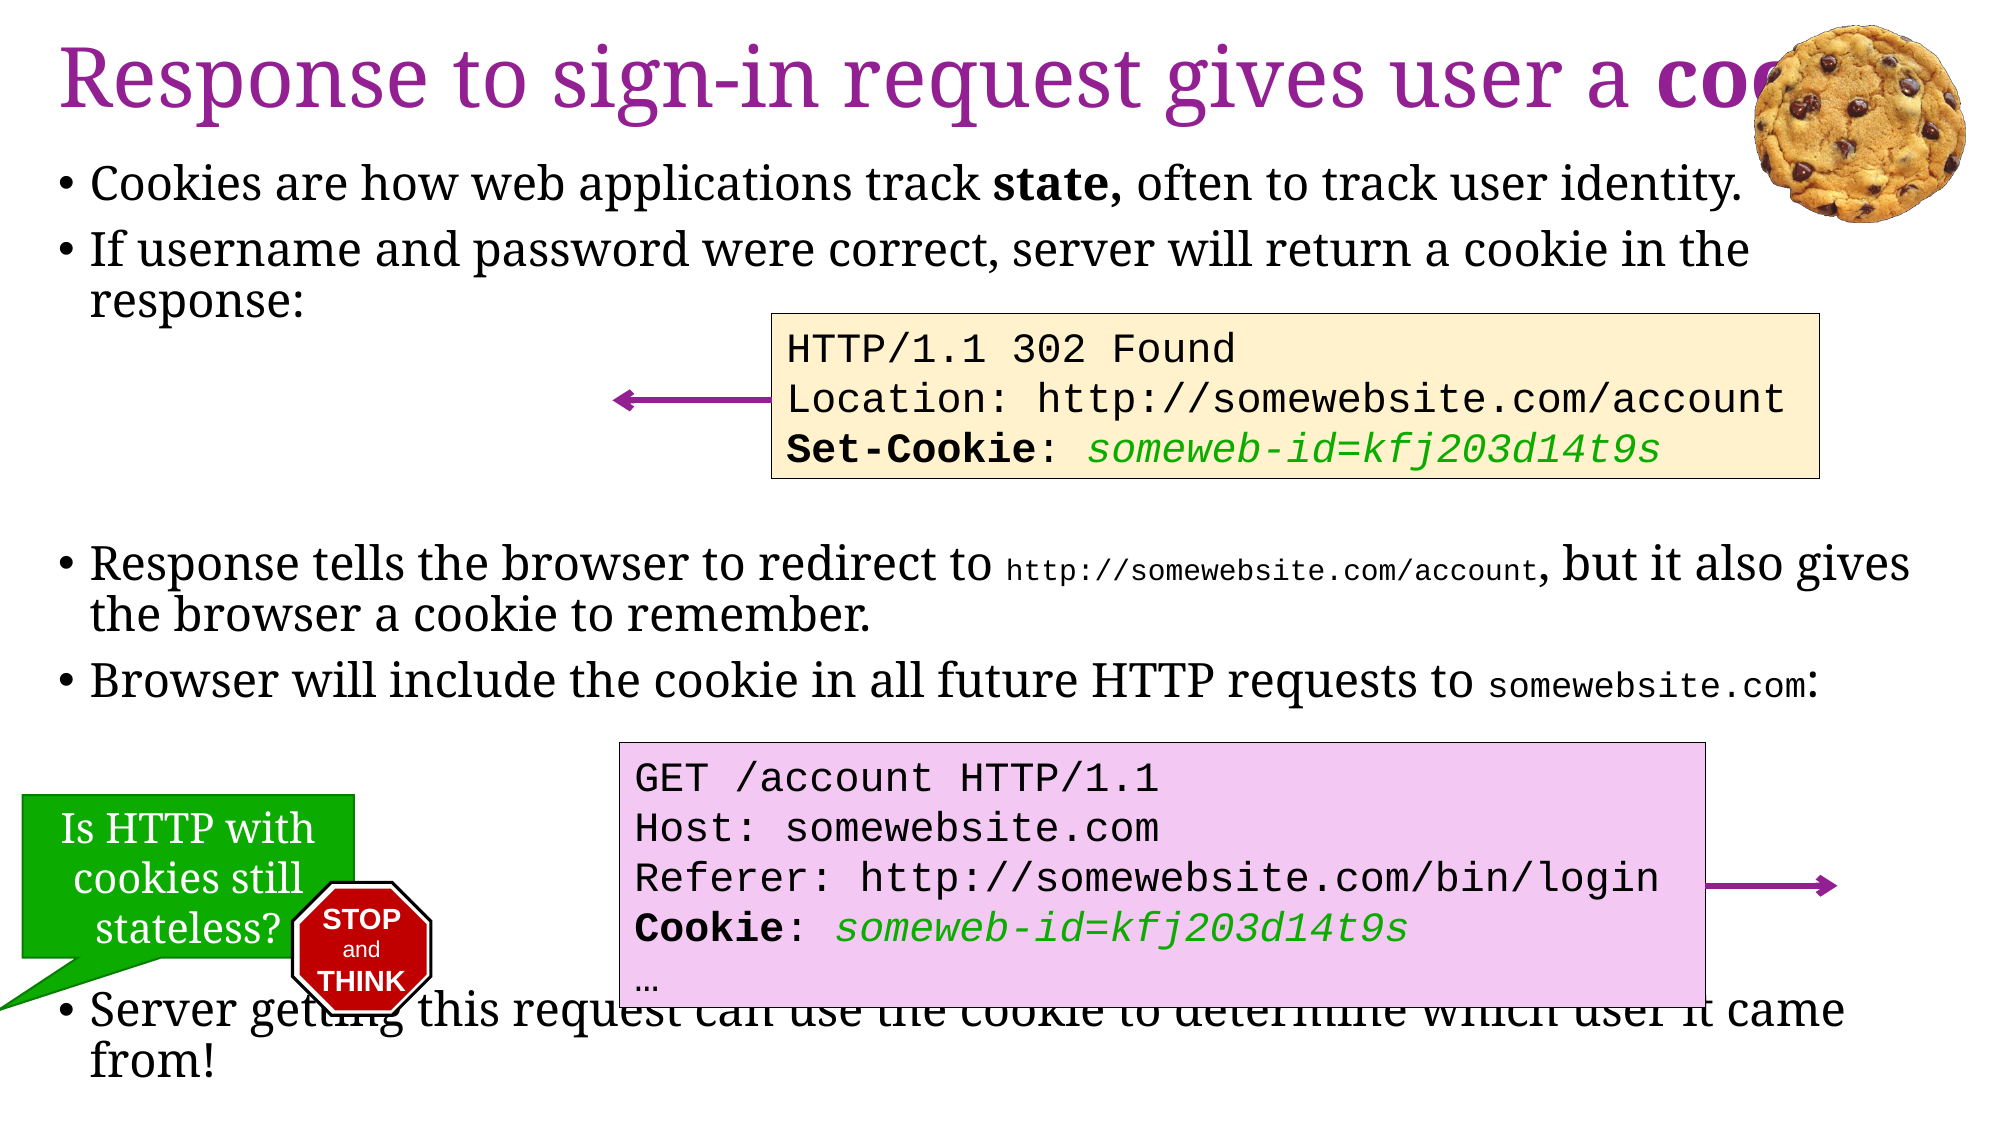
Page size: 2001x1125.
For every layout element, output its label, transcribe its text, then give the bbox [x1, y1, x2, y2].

text_box GET /account HTTP/1.1 Host: somewebsite.com Referer: http://somewebsite.com/bin/login Cookie: someweb-id=kfj203d14t9s … [619, 742, 1706, 1008]
picture [1754, 25, 1966, 223]
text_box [292, 882, 431, 1016]
text_box HTTP/1.1 302 Found Location: http://somewebsite.com/account Set-Cookie: someweb-id=kfj203d14t9s [771, 313, 1820, 479]
list Cookies are how web applications track state, often to track user identity. If username and password were correct, server will return a cookie in the response: Response tells the browser to redirect to http://somewebsite.com/account, but it also gives the browser a cookie to remember. Browser will include the cookie in all future HTTP requests to somewebsite.com: Server getting this request can use the cookie to determine which user it came from! [43, 152, 1953, 1106]
title Response to sign-in request gives user a cookie [43, 25, 1754, 136]
text_box Is HTTP with cookies still stateless? [0, 794, 355, 1011]
